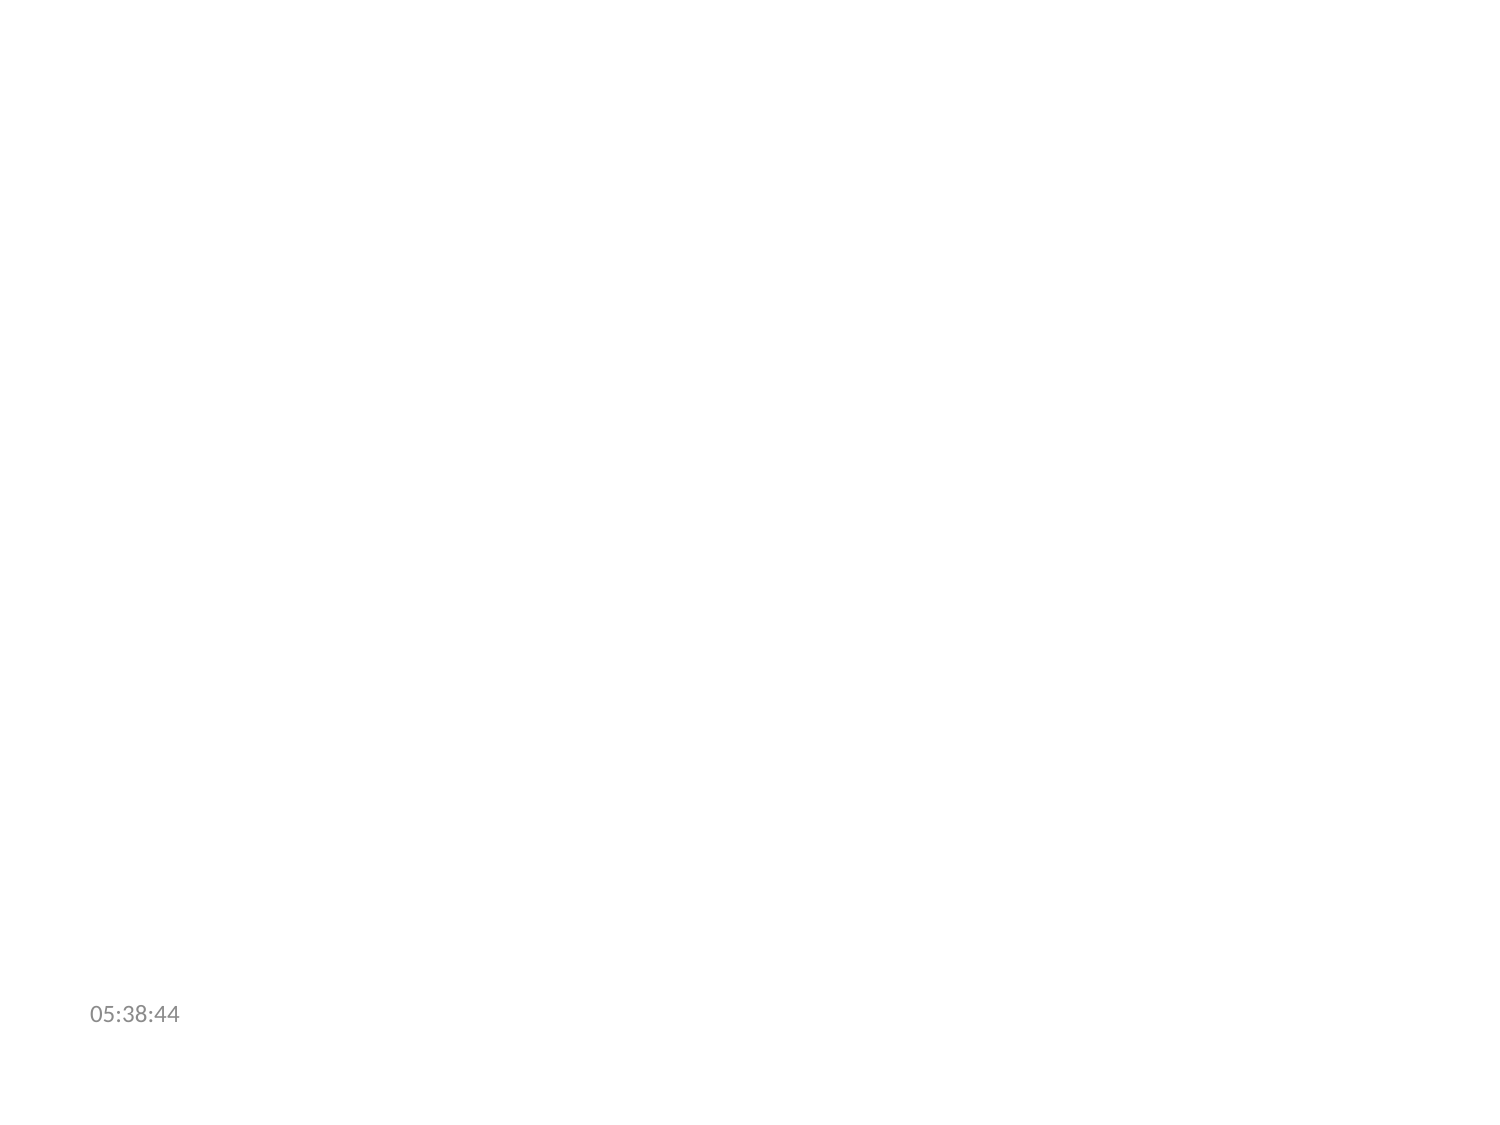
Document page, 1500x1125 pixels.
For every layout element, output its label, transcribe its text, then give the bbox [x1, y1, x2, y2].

text_box 15:35:09 [75, 982, 425, 1043]
